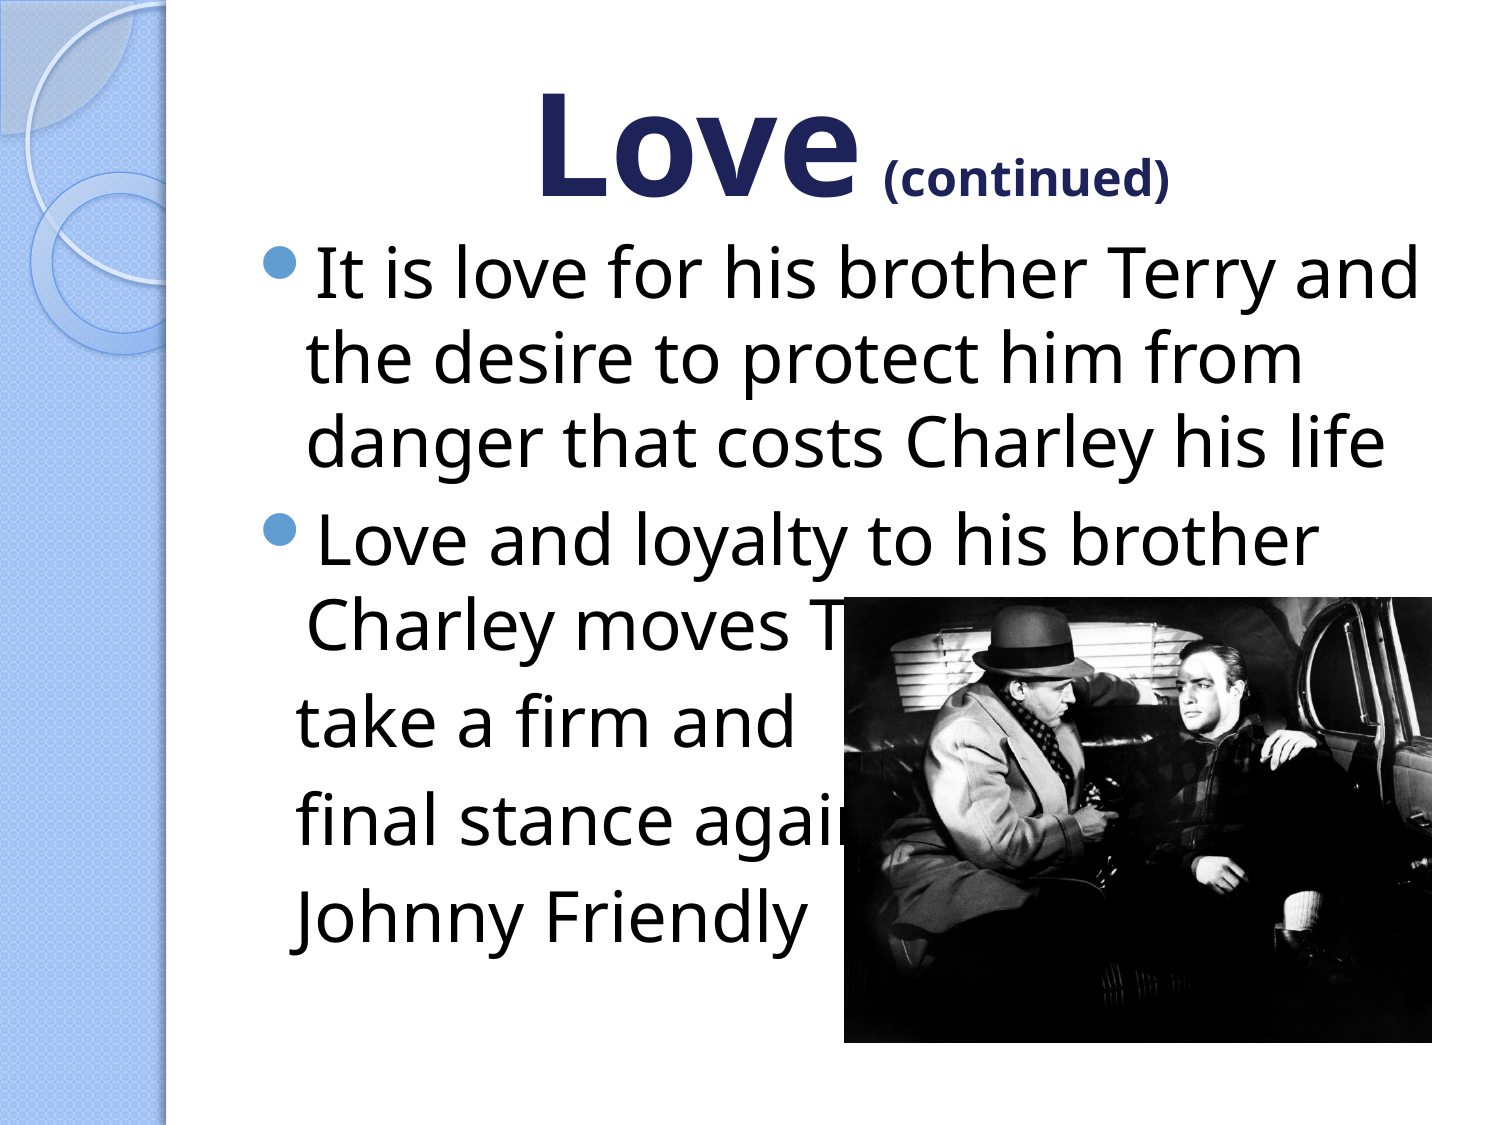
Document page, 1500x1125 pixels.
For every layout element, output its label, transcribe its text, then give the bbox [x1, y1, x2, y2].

list It is love for his brother Terry and the desire to protect him from danger that costs Charley his life Love and loyalty to his brother Charley moves Terry to take a firm and final stance against Johnny Friendly [230, 219, 1461, 1031]
picture [844, 597, 1432, 1043]
title Love (continued) [235, 45, 1466, 233]
